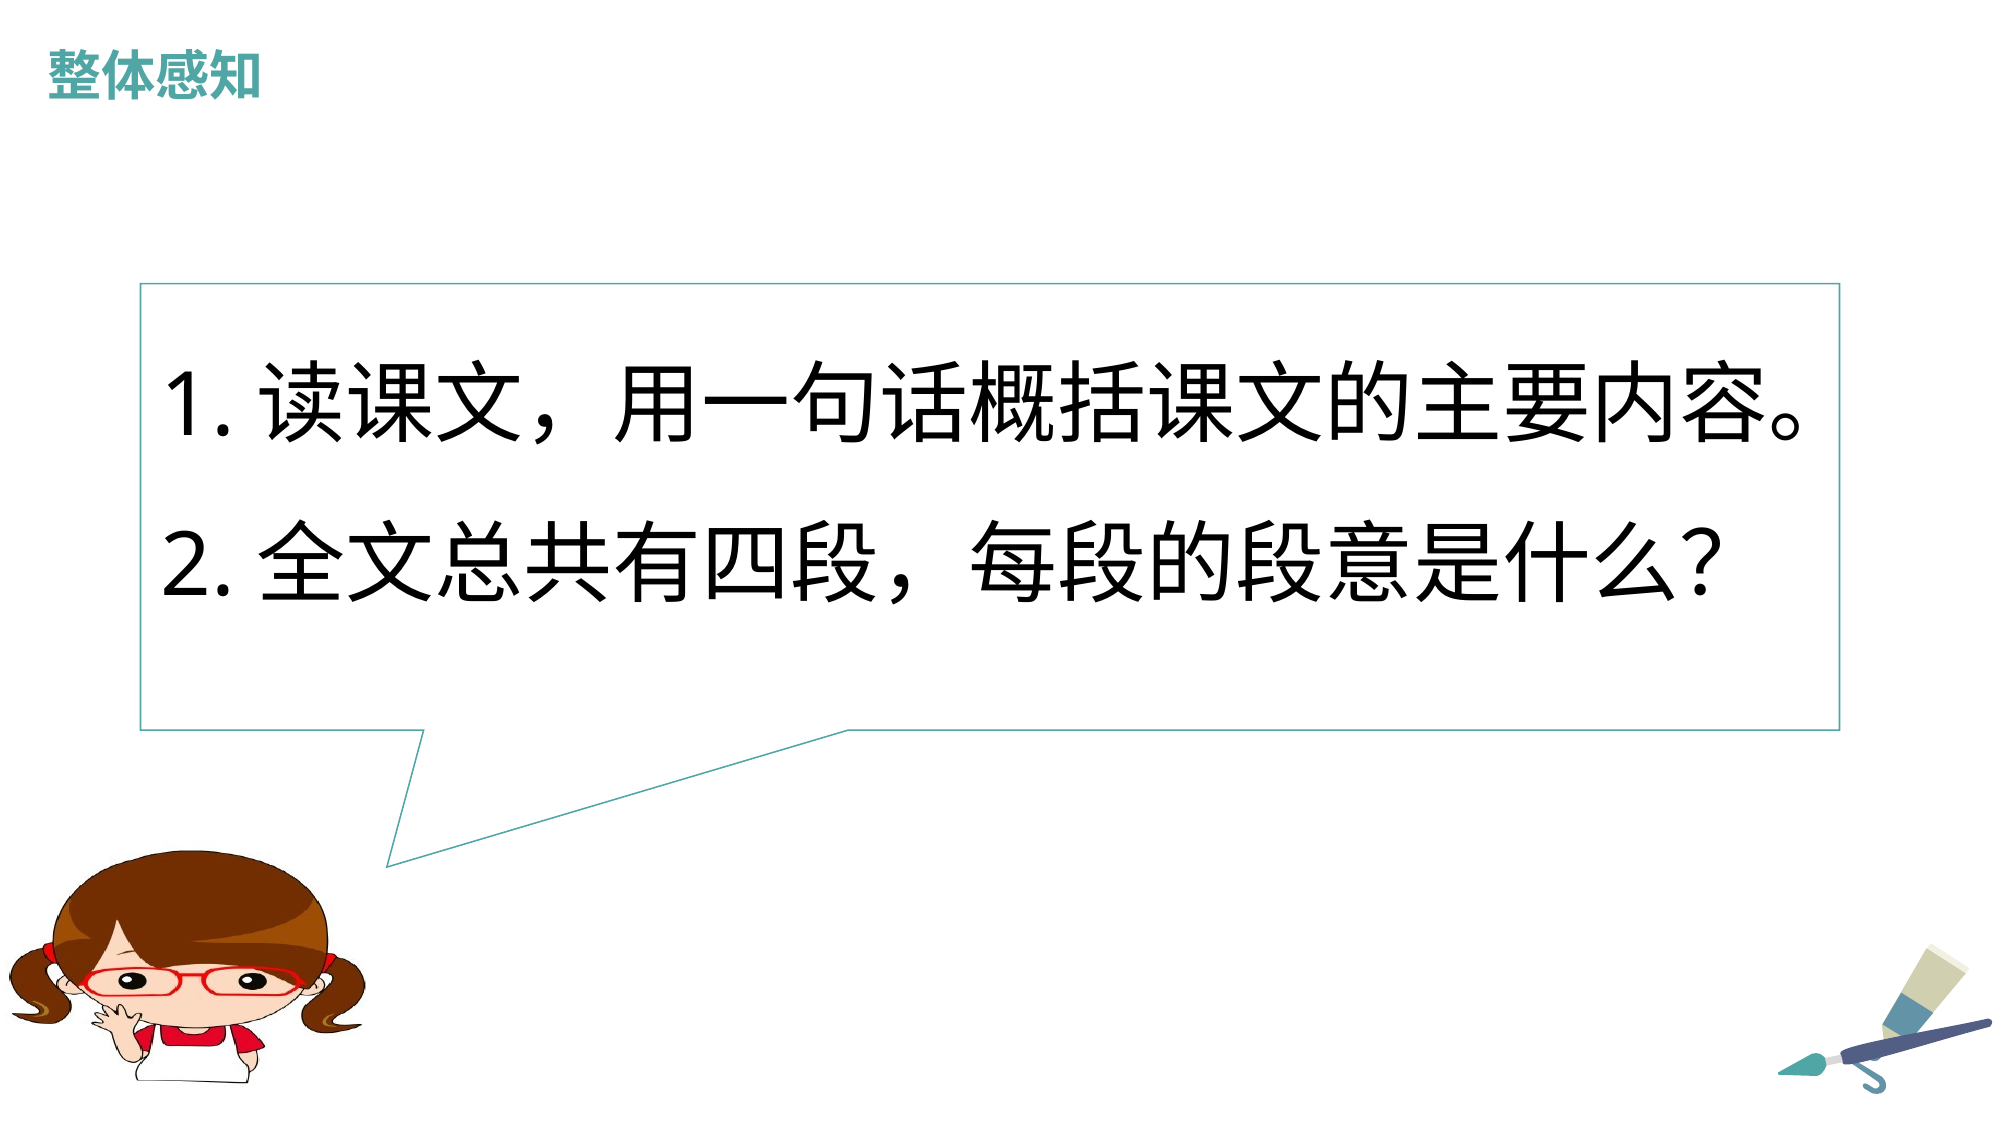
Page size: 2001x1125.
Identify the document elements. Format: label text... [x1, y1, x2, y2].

picture [0, 841, 366, 1111]
text_box 1.读课文，用一句话概括课文的主要内容。 2.全文总共有四段，每段的段意是什么？ [140, 283, 1840, 868]
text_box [1811, 945, 1974, 1125]
text_box 整体感知 [32, 33, 347, 114]
